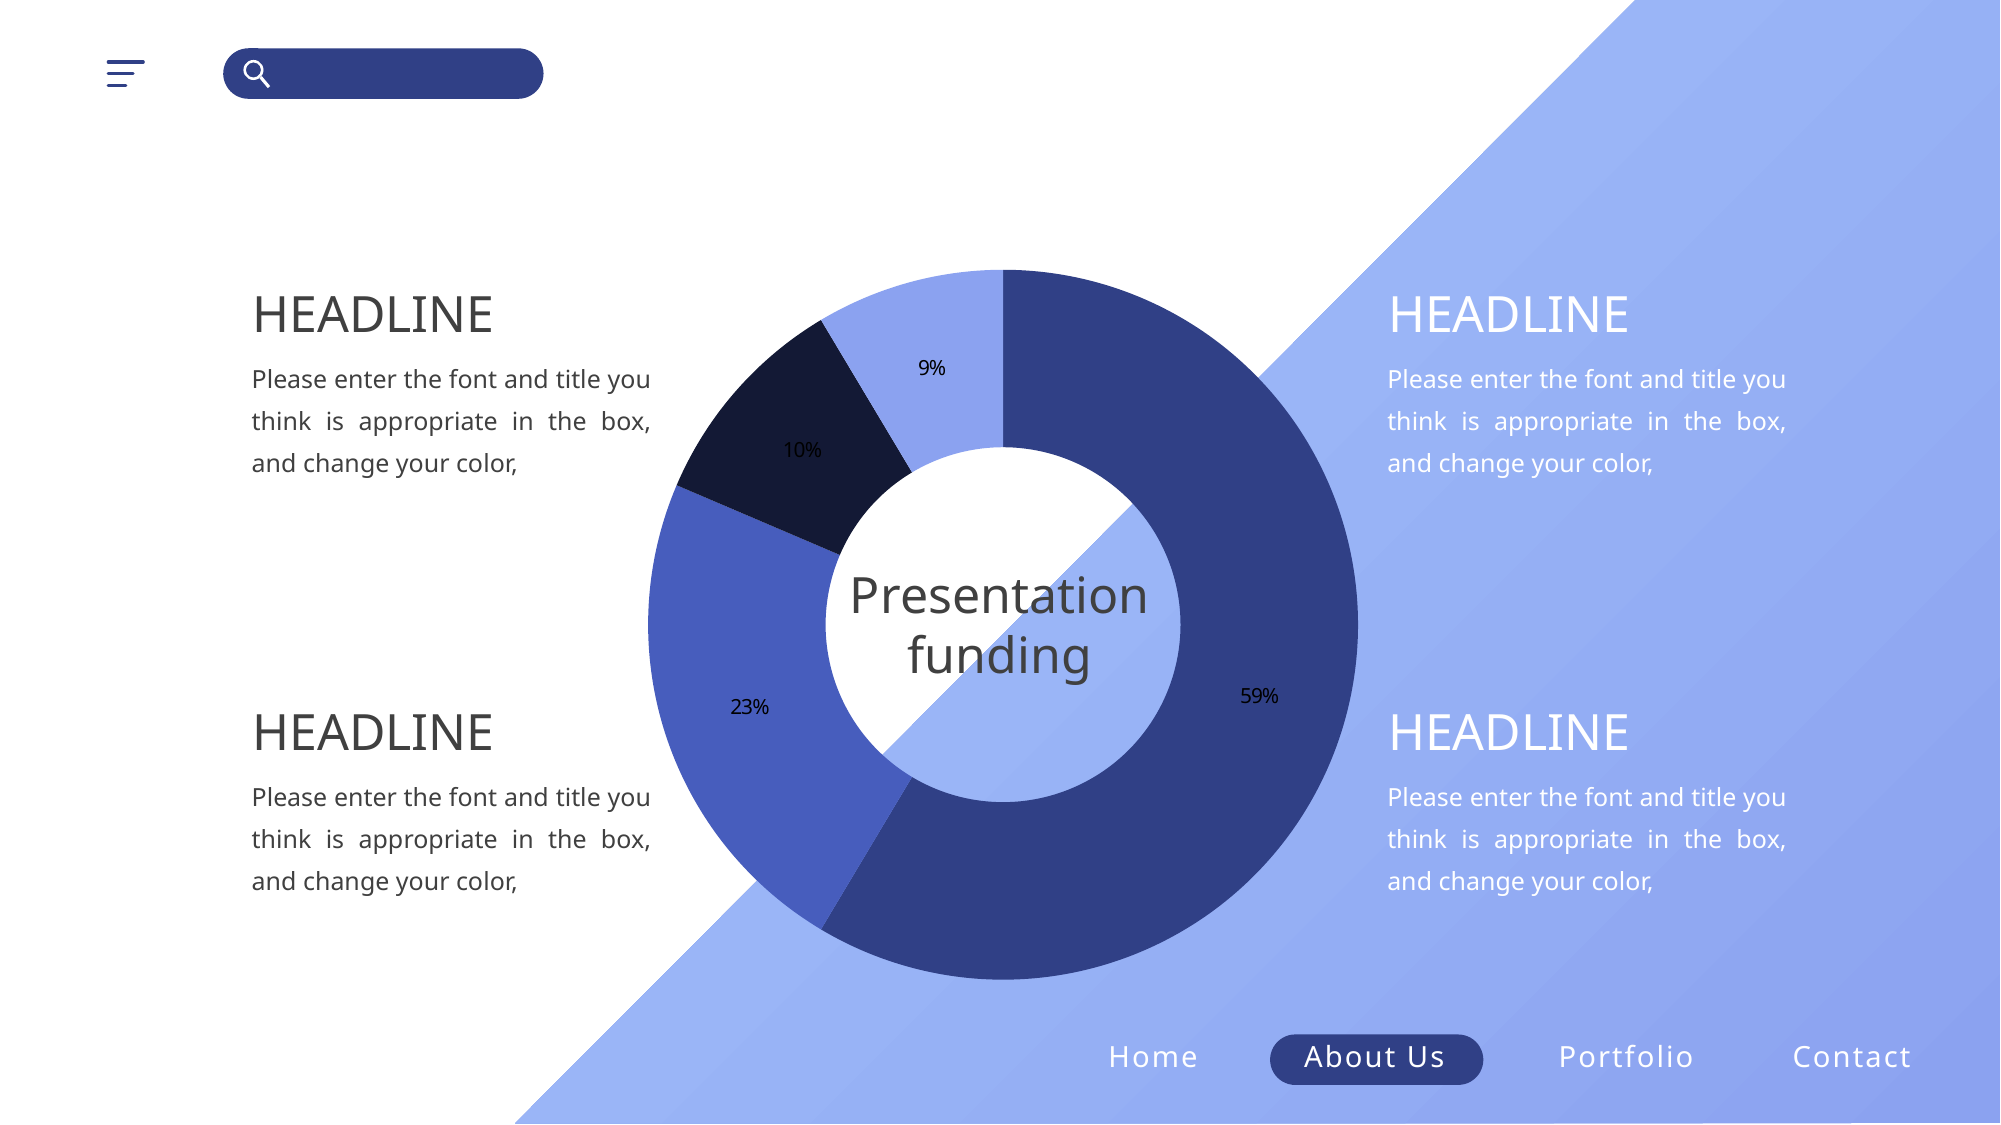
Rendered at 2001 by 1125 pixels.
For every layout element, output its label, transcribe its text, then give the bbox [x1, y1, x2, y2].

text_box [1270, 1030, 1484, 1085]
text_box HEADLINE [237, 692, 448, 768]
text_box Please enter the font and title you think is appropriate in the box, and change your color, [1558, 762, 1803, 903]
text_box Contact [1777, 1030, 1936, 1081]
text_box Please enter the font and title you think is appropriate in the box, and change your color, [236, 762, 448, 903]
text_box Please enter the font and title you think is appropriate in the box, and change your color, [236, 344, 448, 485]
text_box HEADLINE [1558, 275, 1705, 350]
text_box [108, 48, 544, 99]
chart [448, 254, 1558, 995]
text_box HEADLINE [1558, 692, 1705, 768]
text_box Portfolio [1543, 1030, 1709, 1081]
text_box Please enter the font and title you think is appropriate in the box, and change your color, [1558, 344, 1803, 485]
text_box HEADLINE [237, 275, 448, 350]
text_box Home [1093, 1030, 1213, 1081]
text_box [512, 0, 2000, 1125]
